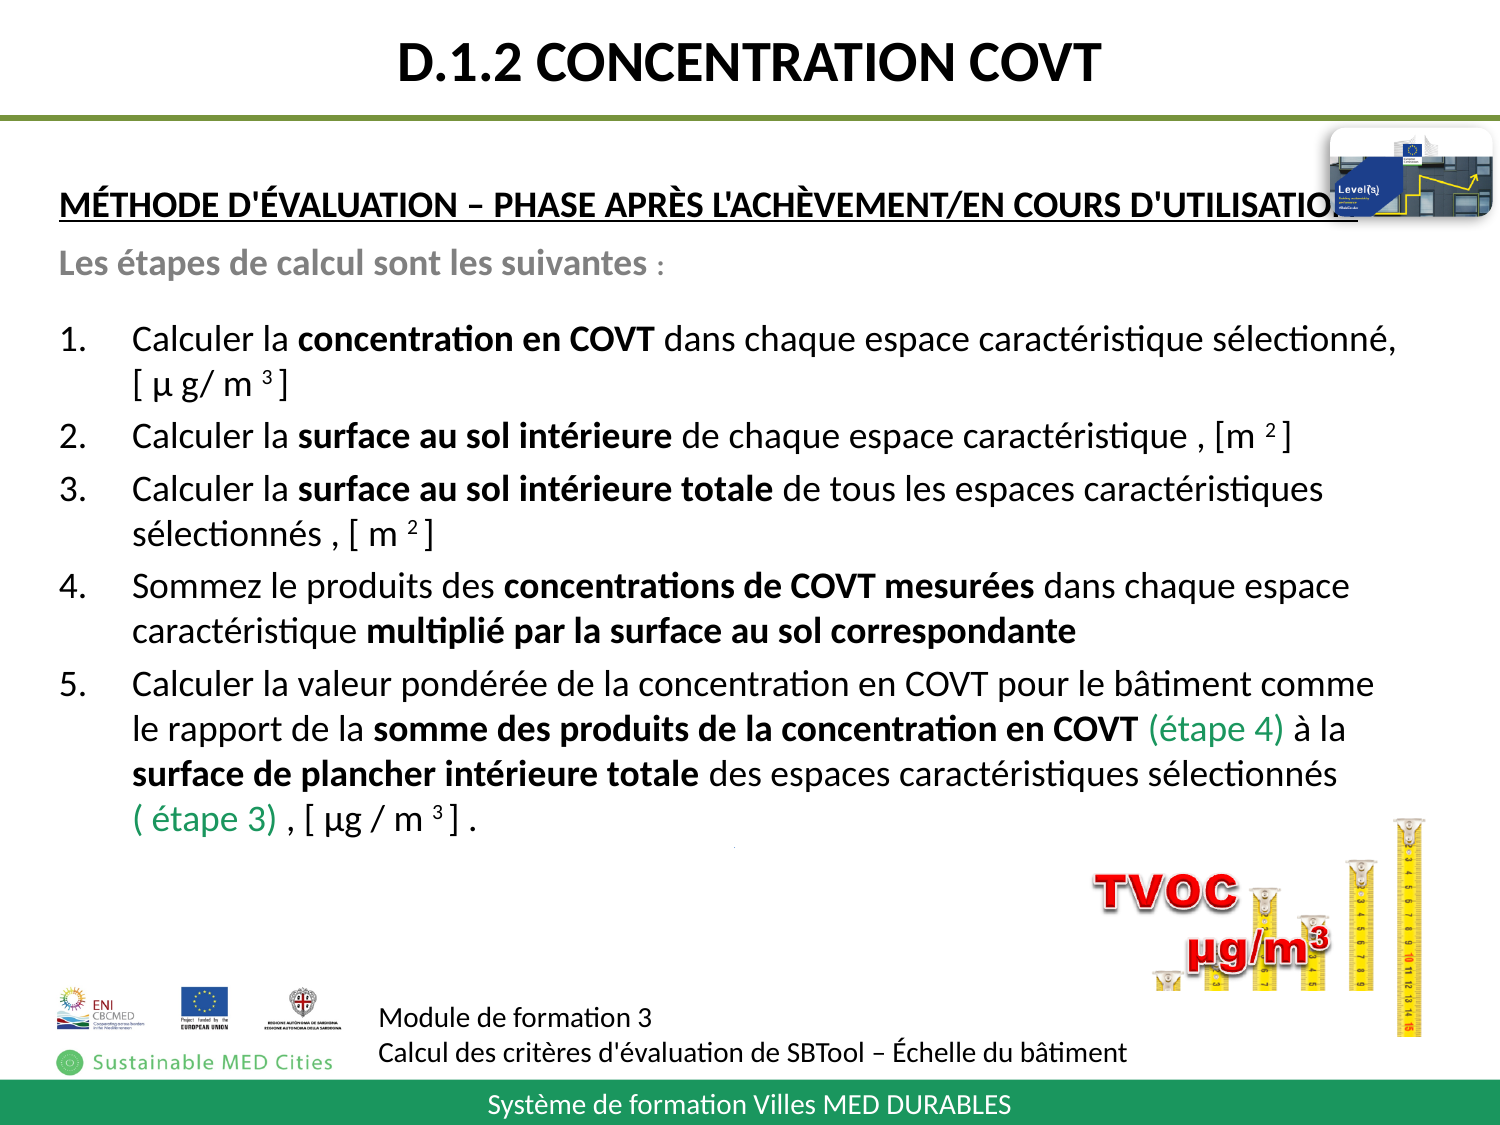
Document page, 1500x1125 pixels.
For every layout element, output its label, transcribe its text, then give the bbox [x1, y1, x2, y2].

picture [1329, 127, 1493, 217]
picture [1059, 810, 1434, 972]
title D.1.2 CONCENTRATION COVT [0, 0, 1500, 117]
list MÉTHODE D'ÉVALUATION – PHASE APRÈS L'ACHÈVEMENT/EN COURS D'UTILISATION Les étapes de calcul sont les suivantes : Calculer la concentration en COVT dans chaque espace caractéristique sélectionné, [ μ g/ m 3 ] Calculer la surface au sol intérieure de chaque espace caractéristique , [m 2 ] Calculer la surface au sol intérieure totale de tous les espaces caractéristiques sélectionnés , [ m 2 ] Sommez le produits des concentrations de COVT mesurées dans chaque espace caractéristique multiplié par la surface au sol correspondante Calculer la valeur pondérée de la concentration en COVT pour le bâtiment comme le rapport de la somme des produits de la concentration en COVT (étape 4) à la surface de plancher intérieure totale des espaces caractéristiques sélectionnés ( étape 3) , [ μg / m 3 ] . . [43, 172, 1425, 952]
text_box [0, 972, 1500, 1125]
